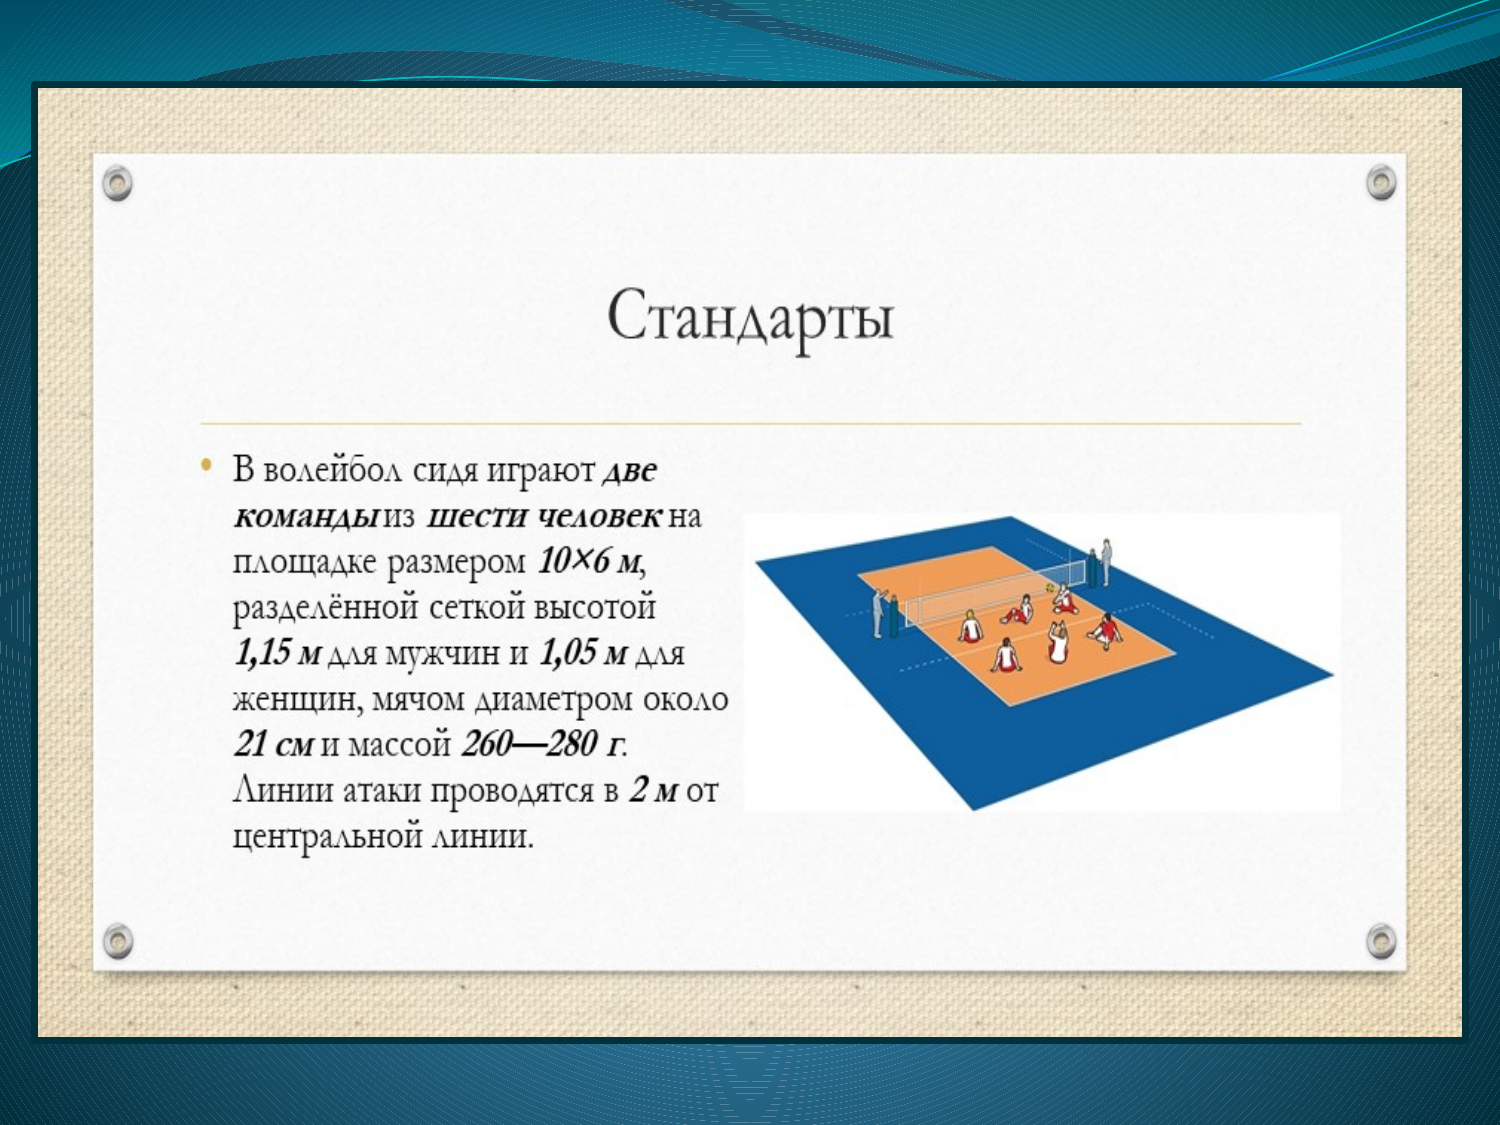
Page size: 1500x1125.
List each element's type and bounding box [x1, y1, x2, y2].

picture [39, 89, 1461, 1036]
